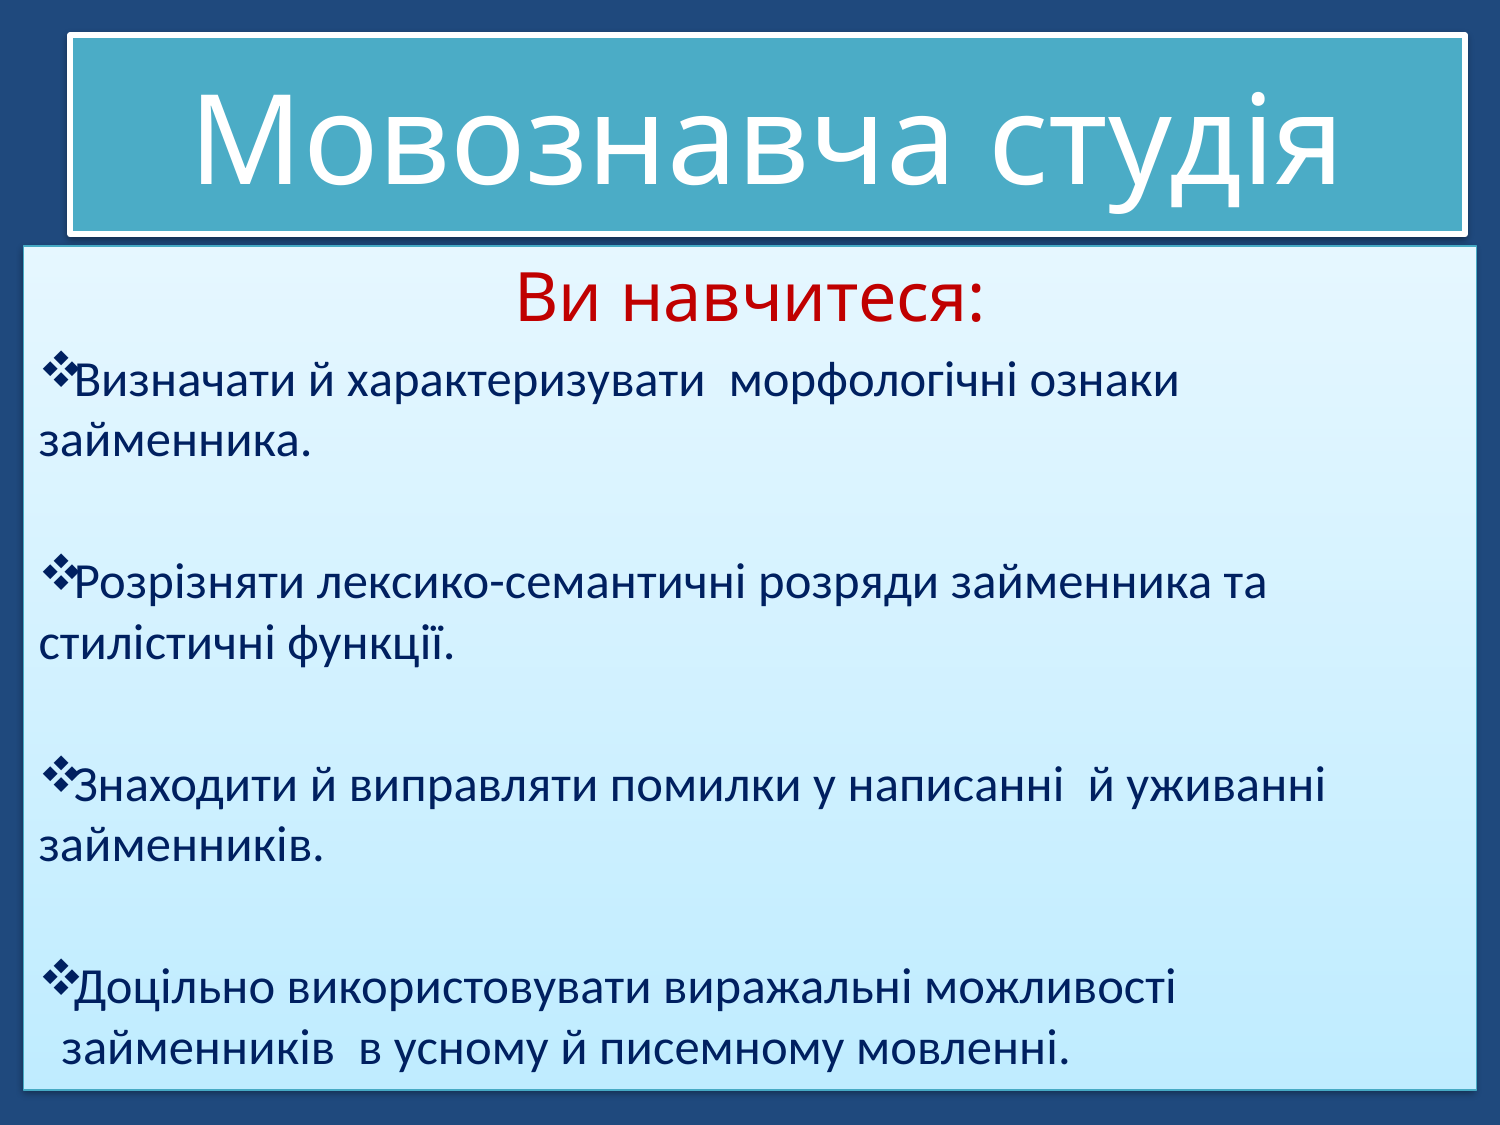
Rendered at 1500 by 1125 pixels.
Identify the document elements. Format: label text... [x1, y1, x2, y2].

title Мовознавча студія [67, 32, 1468, 237]
subtitle Ви навчитеся: Визначати й характеризувати морфологічні ознаки займенника. Розрізняти лексико-семантичні розряди займенника та стилістичні функції. Знаходити й виправляти помилки у написанні й уживанні займенників. Доцільно використовувати виражальні можливості займенників в усному й писемному мовленні. [23, 245, 1477, 1091]
